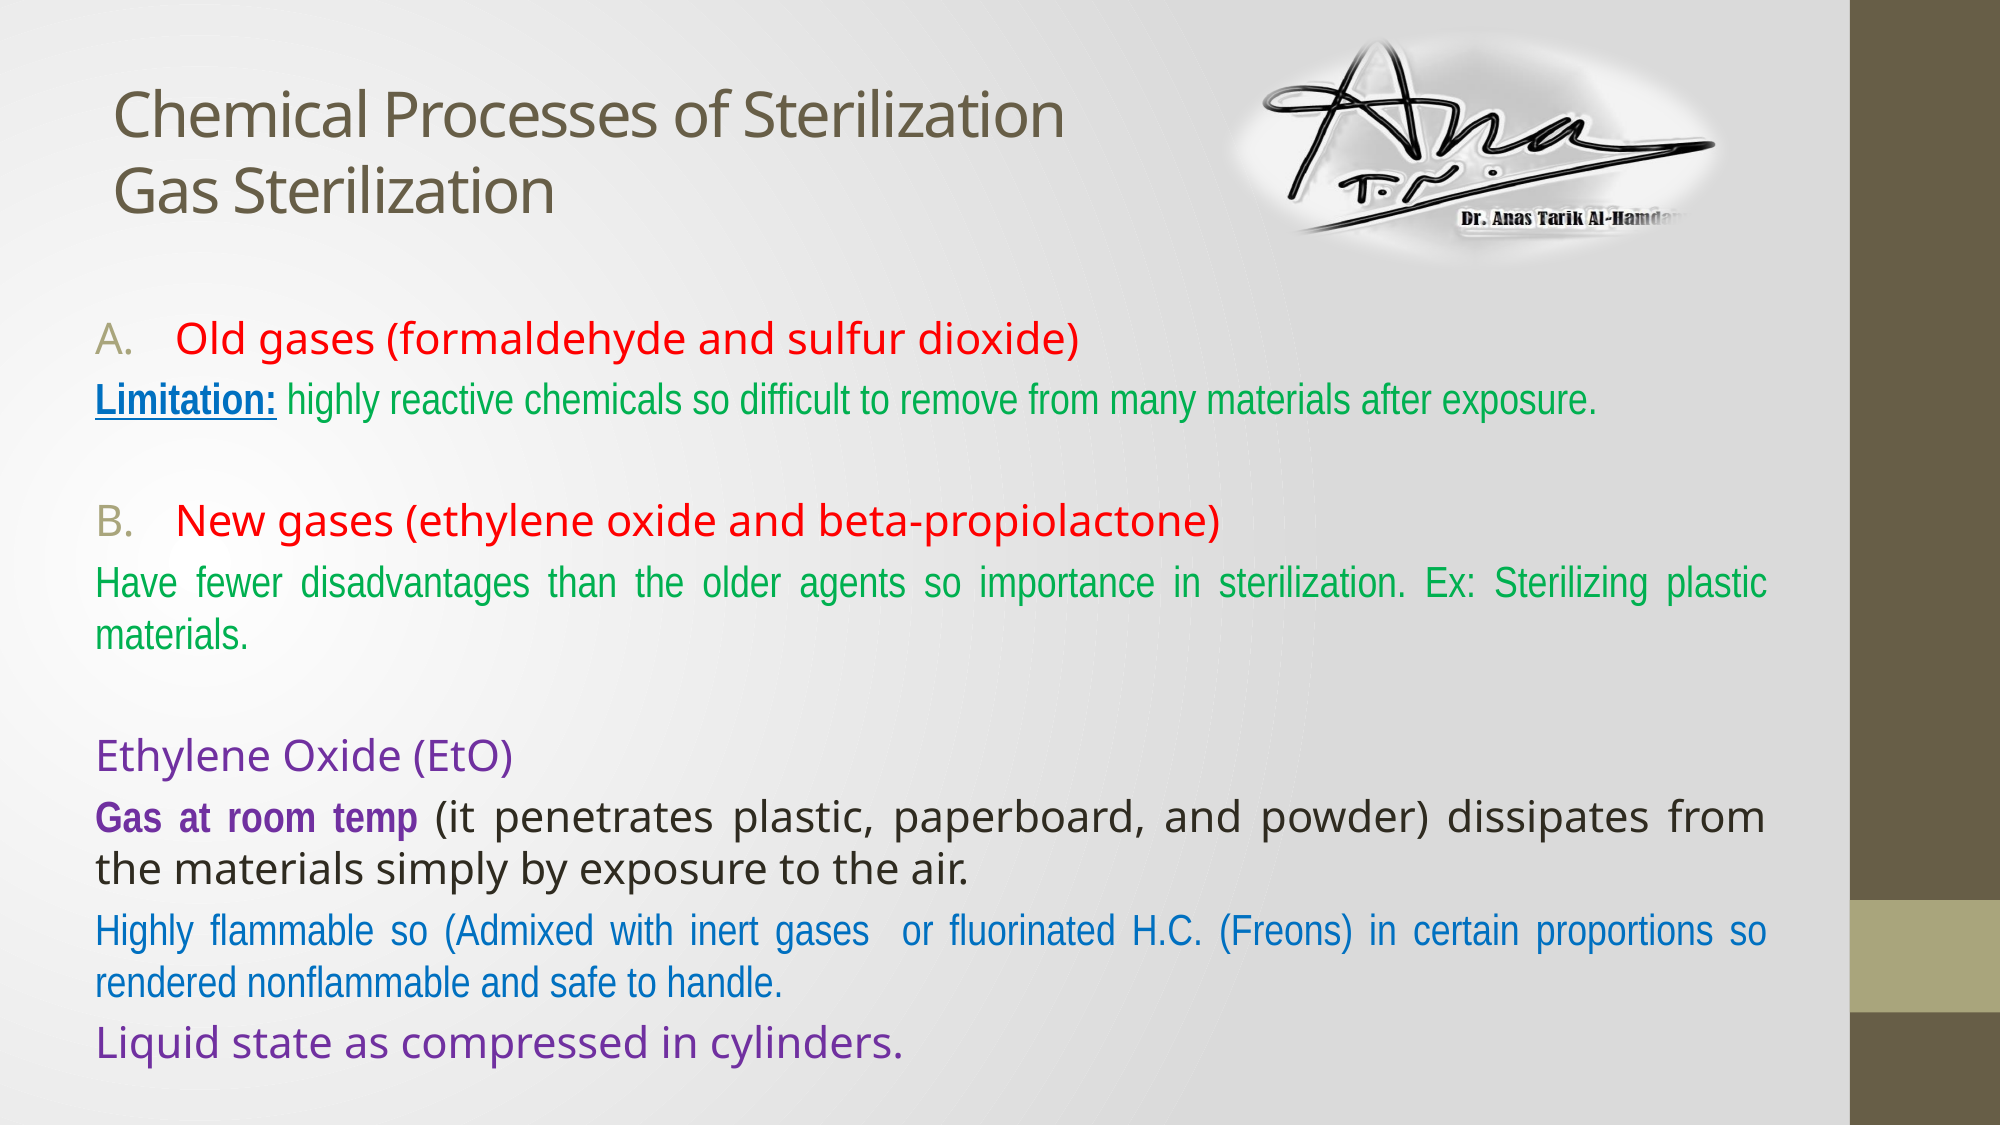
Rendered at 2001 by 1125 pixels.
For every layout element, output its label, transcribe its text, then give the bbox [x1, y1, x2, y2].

title Chemical Processes of Sterilization Gas Sterilization [97, 56, 1111, 244]
picture [1211, 24, 1738, 276]
